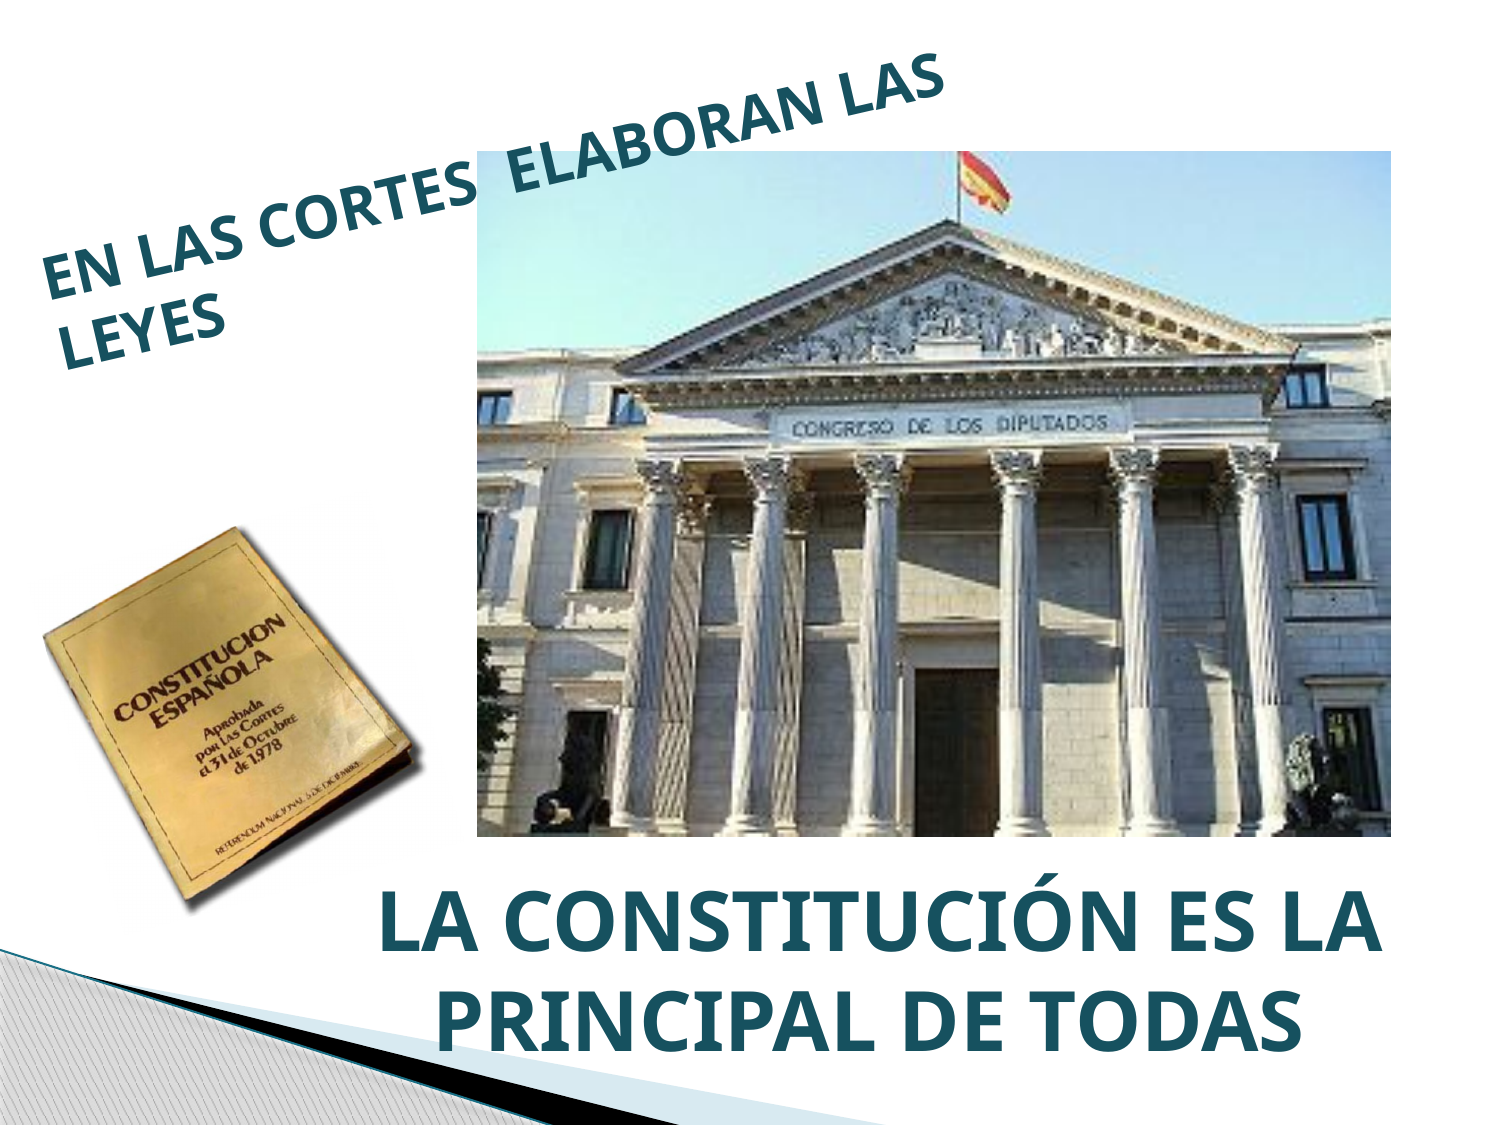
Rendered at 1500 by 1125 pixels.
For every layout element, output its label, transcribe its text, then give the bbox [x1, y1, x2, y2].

picture [28, 490, 463, 934]
picture [476, 151, 1391, 837]
text_box LA CONSTITUCIÓN ES LA PRINCIPAL DE TODAS [324, 836, 1435, 1076]
title EN LAS CORTES ELABORAN LAS LEYES [17, 0, 1088, 422]
